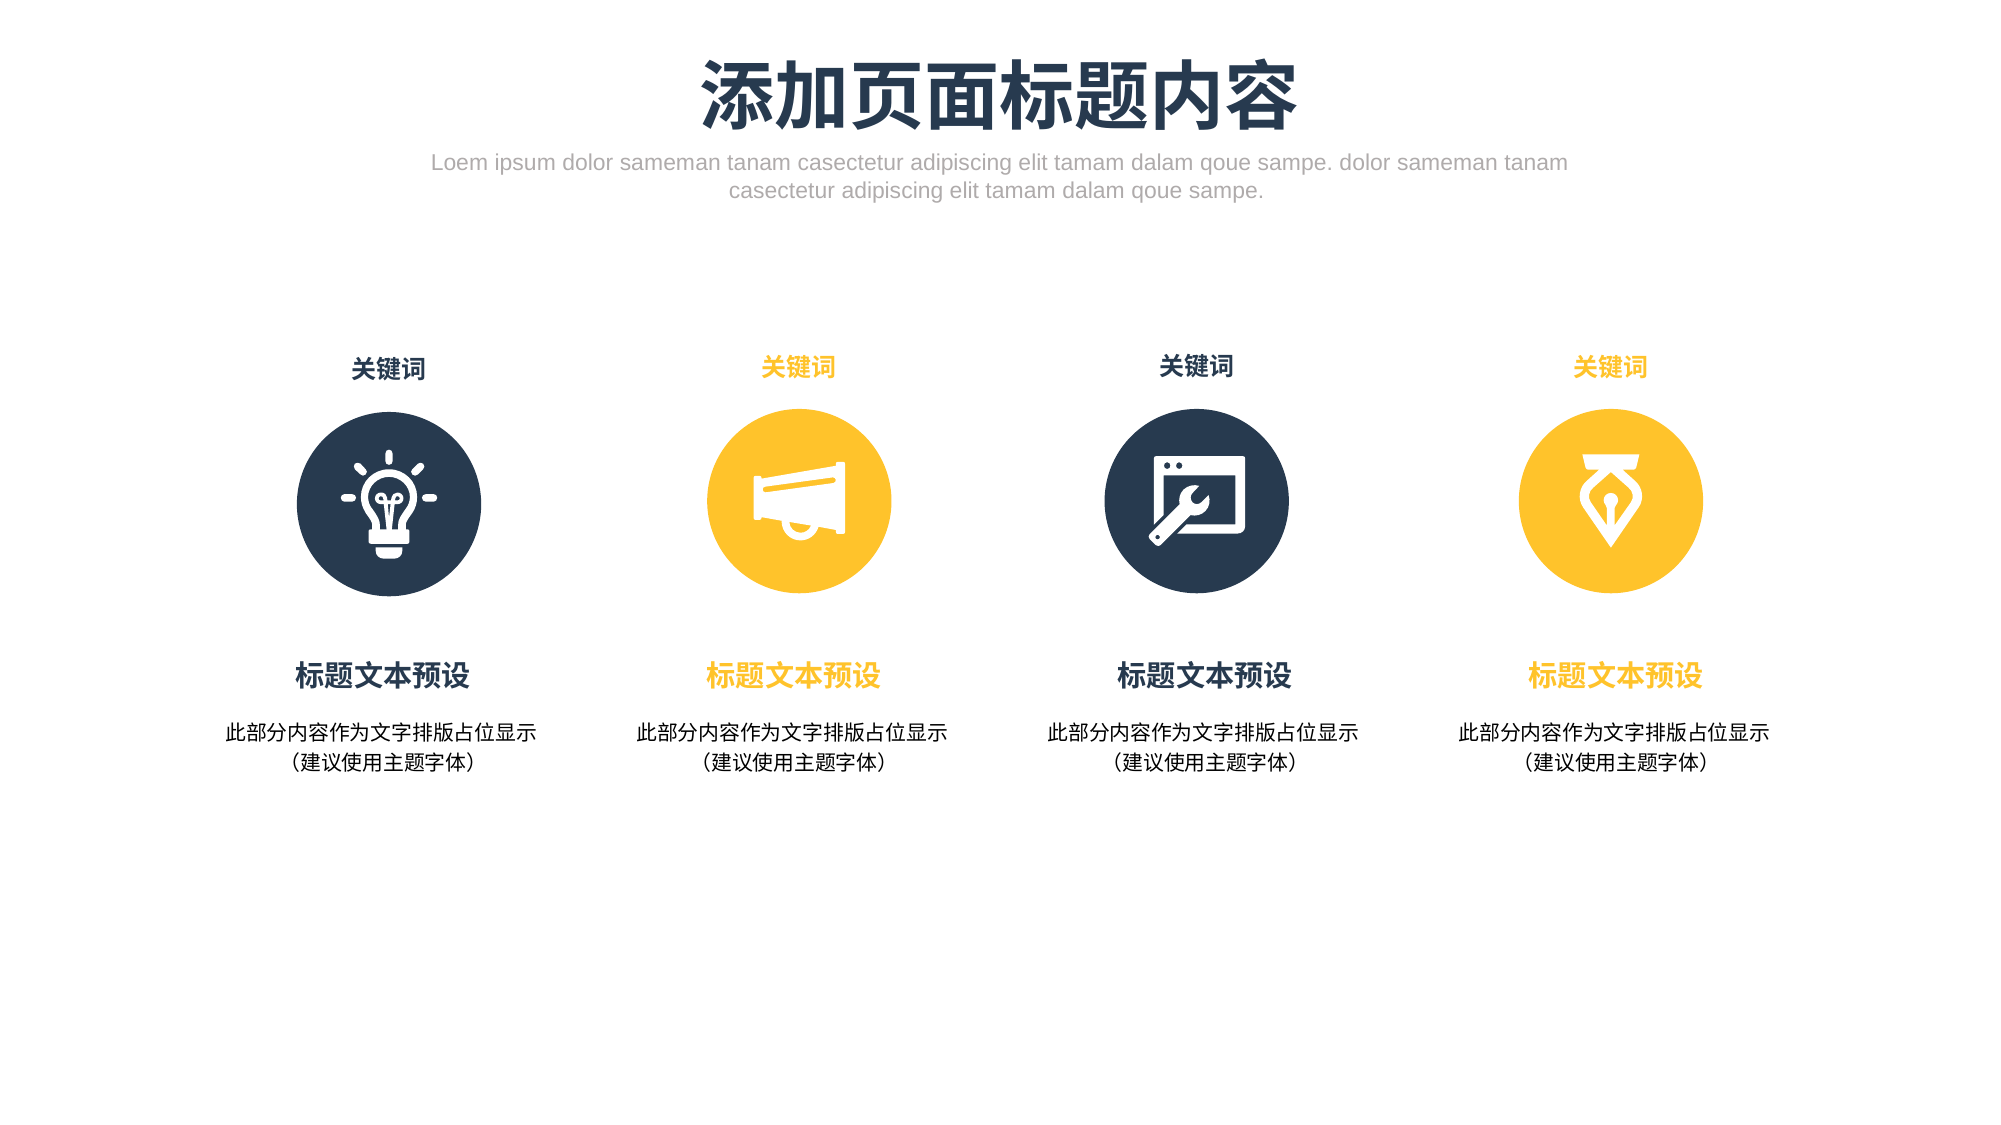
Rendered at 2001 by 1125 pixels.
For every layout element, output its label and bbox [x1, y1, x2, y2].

text_box [190, 350, 1810, 792]
